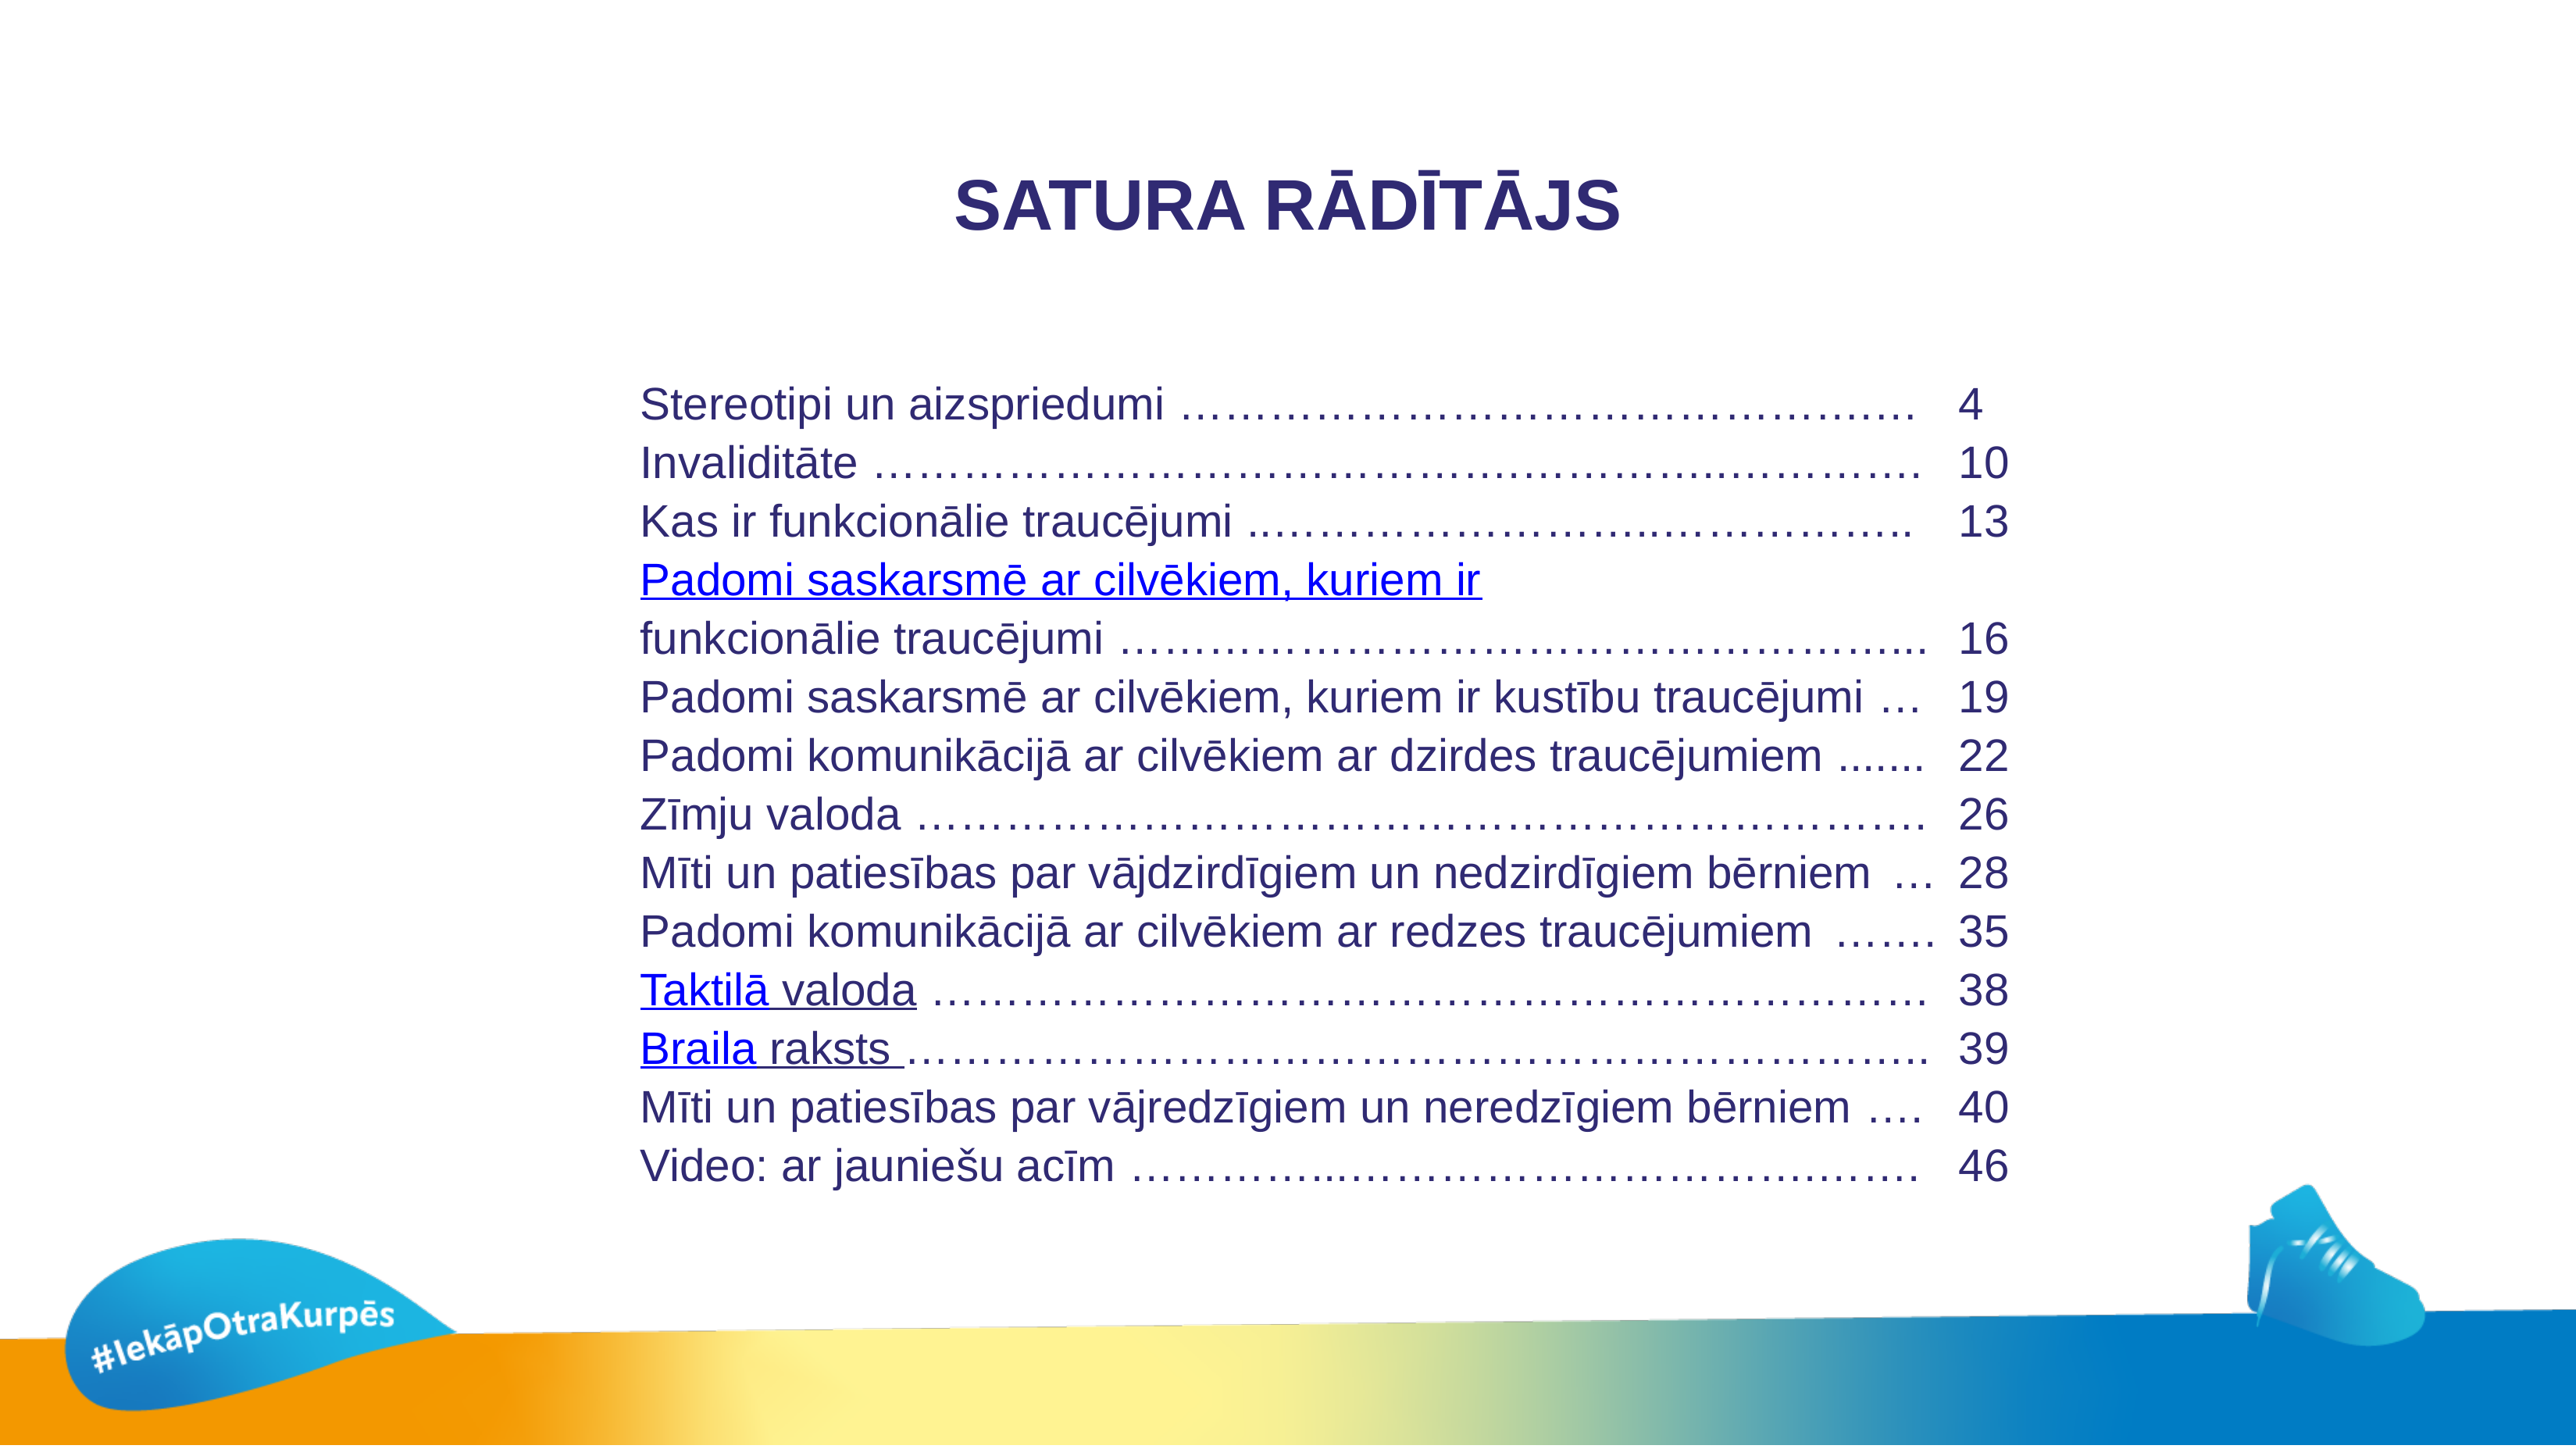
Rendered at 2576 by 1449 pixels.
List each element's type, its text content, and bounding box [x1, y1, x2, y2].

picture [0, 1141, 2576, 1446]
text_box Stereotipi un aizspriedumi ……………………………………….… Invaliditāte …………………………………….…………..…………. Kas ir funkcionālie traucējumi ..……………………..…………….. Padomi saskarsmē ar cilvēkiem, kuriem ir funkcionālie traucējumi ……………………………………………... Padomi saskarsmē ar cilvēkiem, kuriem ir kustību traucējumi … Padomi komunikācijā ar cilvēkiem ar dzirdes traucējumiem ....... Zīmju valoda …………………………………………………………. Mīti un patiesības par vājdzirdīgiem un nedzirdīgiem bērniem … Padomi komunikācijā ar cilvēkiem ar redzes traucējumiem ……. Taktilā valoda ………………………………………………………… Braila raksts ………………………………………………………….. Mīti un patiesības par vājredzīgiem un neredzīgiem bērniem …. Video: ar jauniešu acīm …………...………………………….……. [638, 369, 1938, 1138]
title SATURA RĀDĪTĀJS [858, 158, 1718, 249]
text_box 4 10 13 16 19 22 26 28 35 38 39 40 46 [1957, 369, 2064, 1138]
